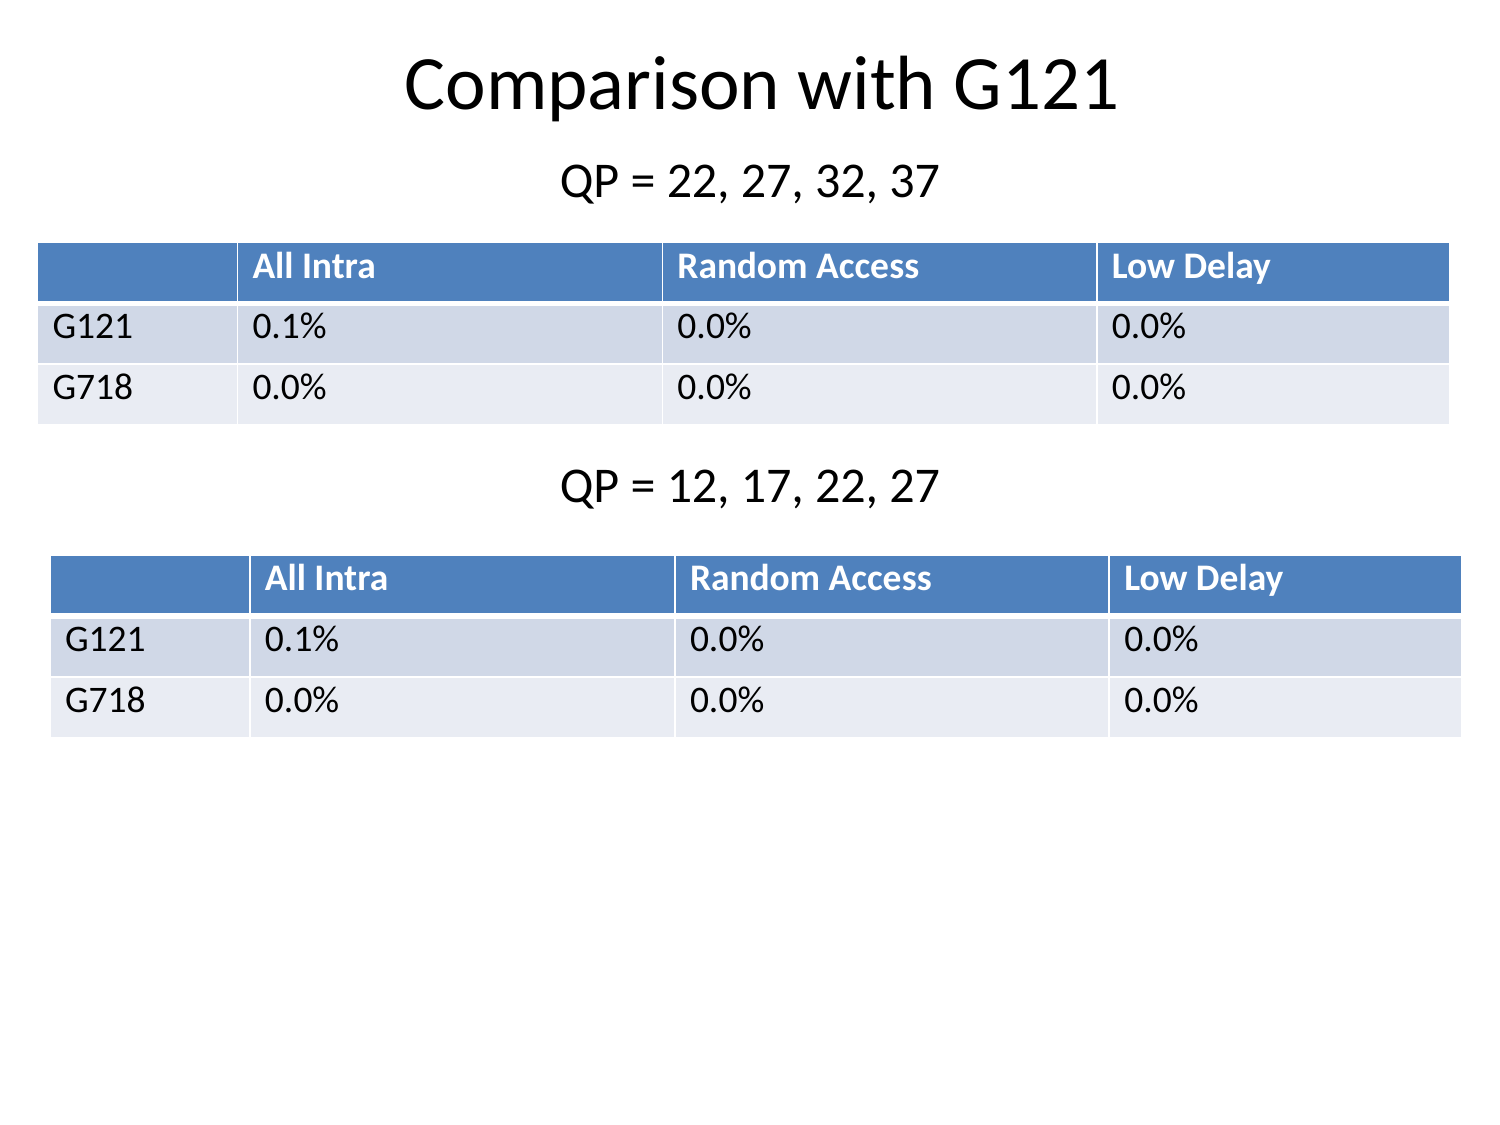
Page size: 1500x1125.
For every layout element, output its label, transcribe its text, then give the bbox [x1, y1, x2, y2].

table_cell 0.0% [1110, 678, 1461, 737]
text_box QP = 22, 27, 32, 37 [74, 137, 1425, 233]
table_cell 0.0% [1098, 306, 1449, 363]
table_header [51, 556, 249, 613]
table_header Low Delay [1098, 243, 1449, 301]
table_cell G718 [51, 678, 249, 737]
table_header All Intra [238, 243, 662, 301]
table_cell G718 [38, 365, 237, 424]
table_cell 0.1% [251, 619, 674, 676]
table_cell G121 [38, 306, 237, 363]
table_header Random Access [663, 243, 1096, 301]
table_header All Intra [251, 556, 674, 613]
table_cell 0.0% [238, 365, 662, 424]
table_header [38, 243, 237, 301]
table_cell G121 [51, 619, 249, 676]
table_cell 0.0% [676, 678, 1108, 737]
text_box QP = 12, 17, 22, 27 [74, 442, 1425, 538]
table_cell 0.0% [251, 678, 674, 737]
table_header Low Delay [1110, 556, 1461, 613]
table_cell 0.0% [663, 306, 1096, 363]
table_cell 0.0% [676, 619, 1108, 676]
table_header Random Access [676, 556, 1108, 613]
table_cell 0.0% [1098, 365, 1449, 424]
table_cell 0.0% [663, 365, 1096, 424]
table_cell 0.0% [1110, 619, 1461, 676]
title Comparison with G121 [87, 24, 1438, 133]
table_cell 0.1% [238, 306, 662, 363]
